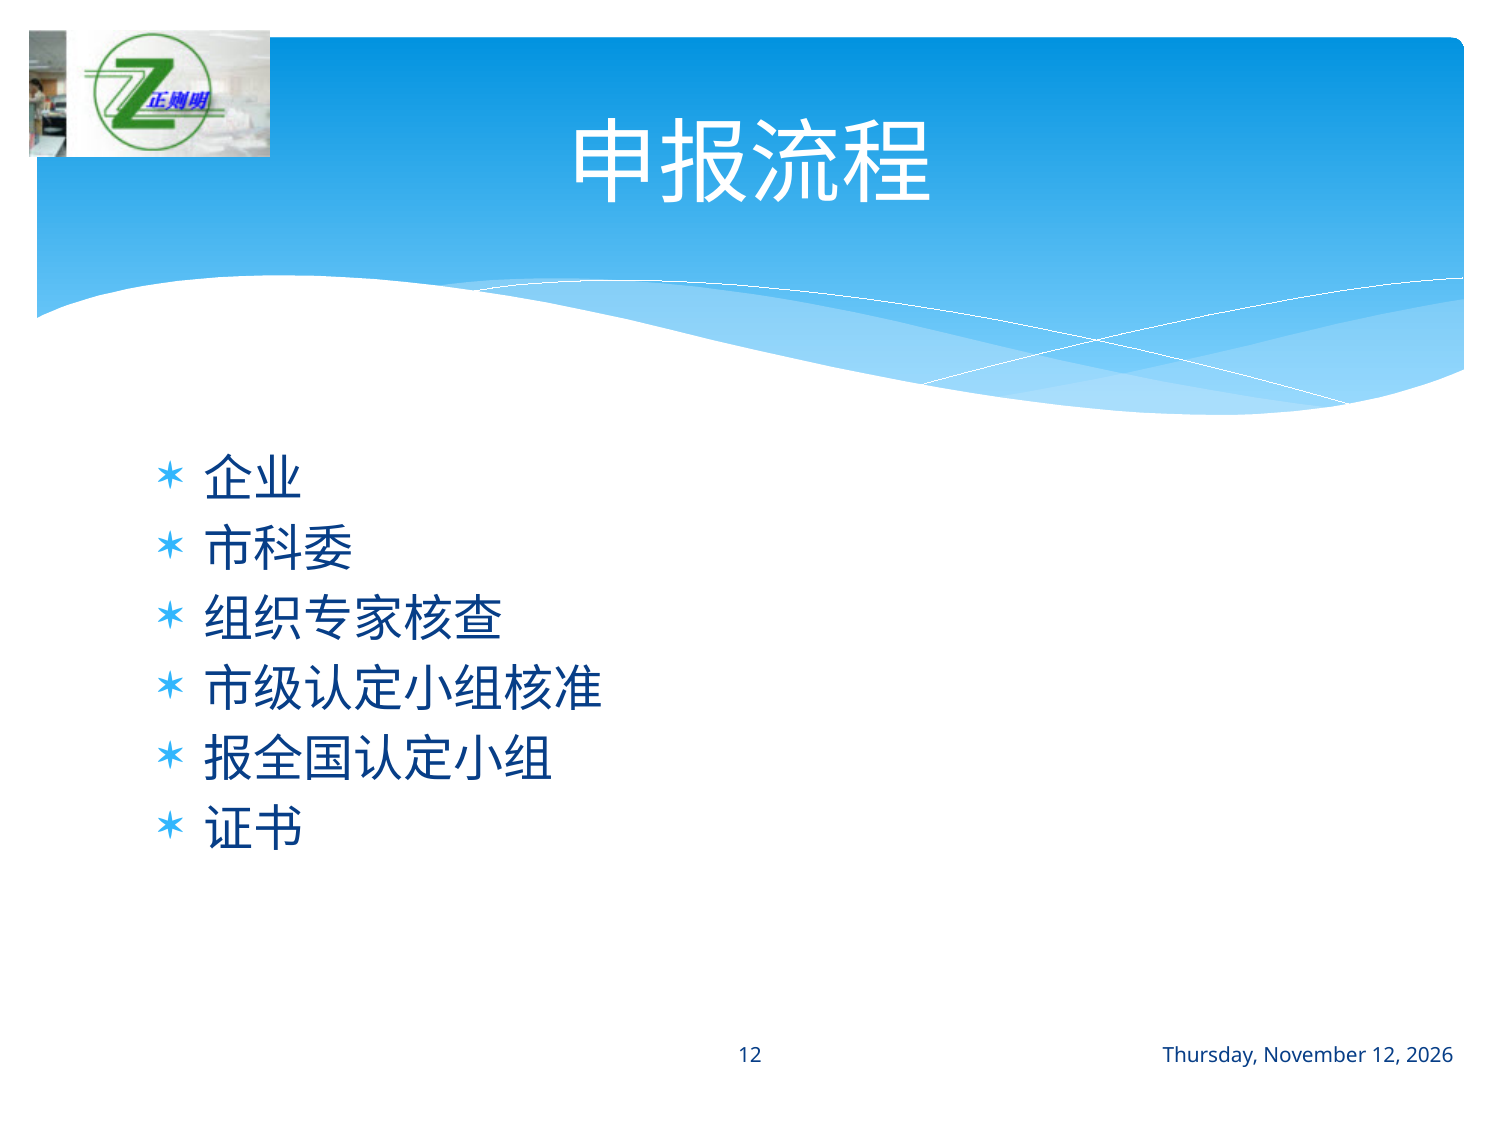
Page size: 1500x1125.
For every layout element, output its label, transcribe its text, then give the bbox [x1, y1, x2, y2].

list 企业 市科委 组织专家核查 市级认定小组核准 报全国认定小组 证书 [143, 438, 1359, 1005]
title 申报流程 [75, 55, 1425, 261]
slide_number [847, 1025, 1469, 1086]
slide_number 12 [654, 1025, 846, 1086]
picture [29, 30, 270, 157]
